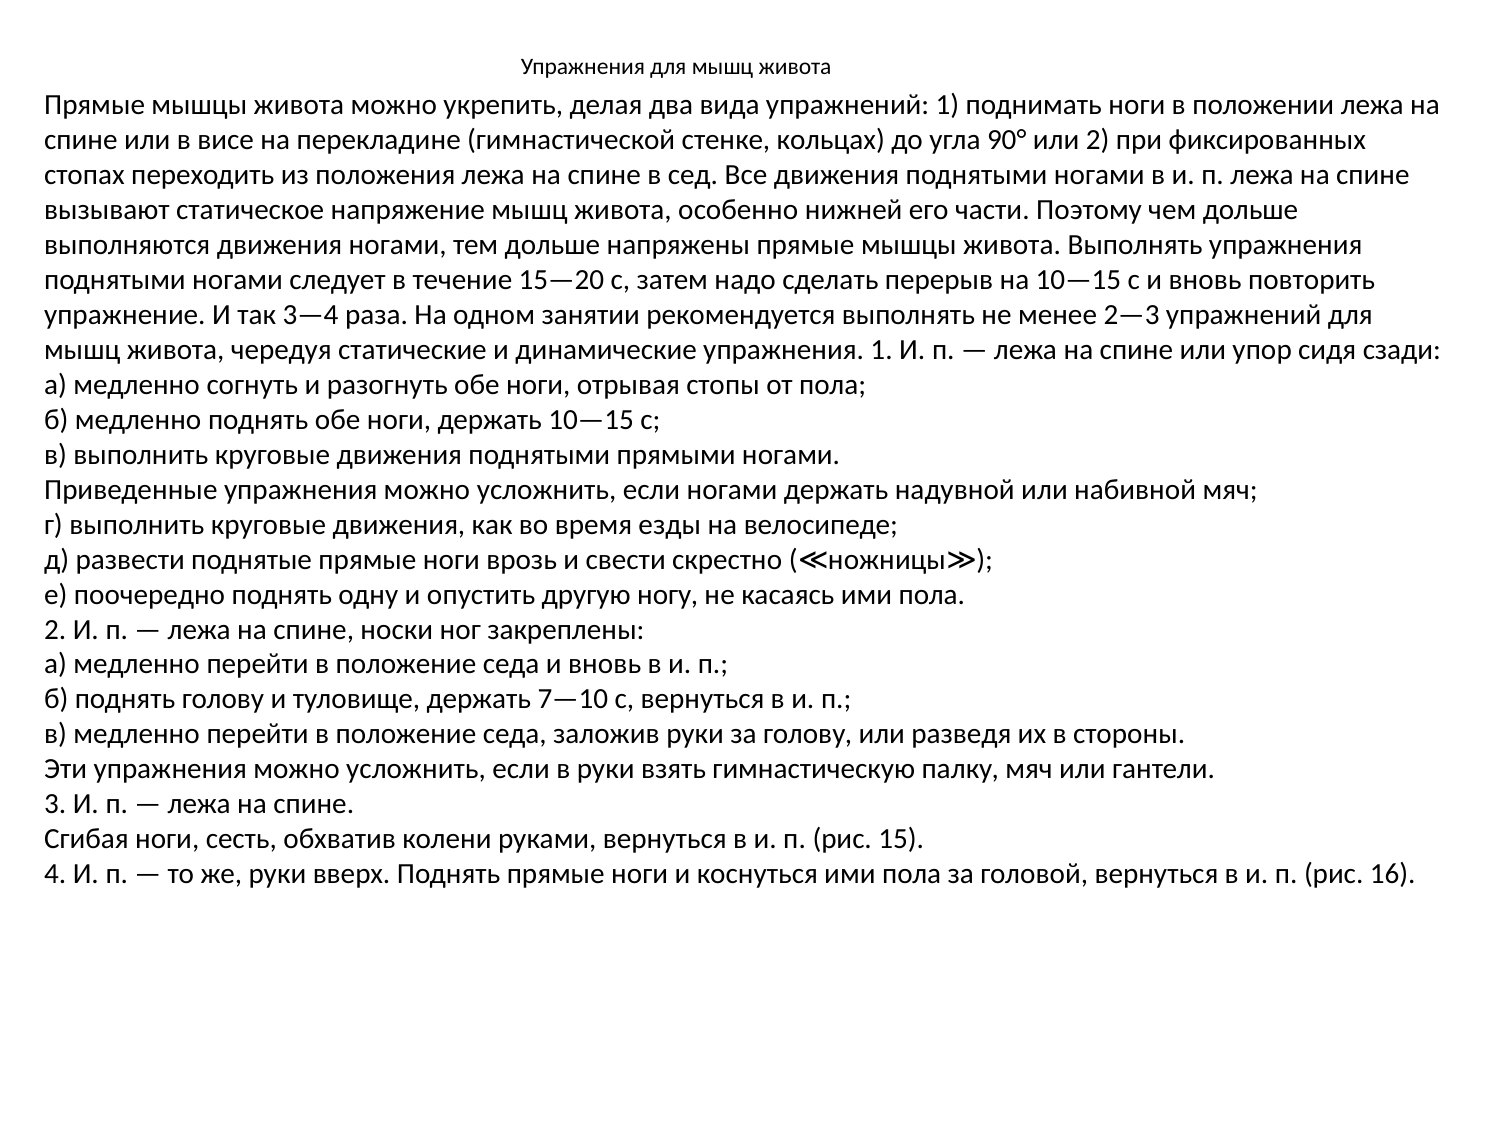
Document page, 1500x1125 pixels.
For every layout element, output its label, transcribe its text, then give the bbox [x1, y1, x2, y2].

title Упражнения для мышц живота [0, 42, 1353, 133]
text_box Прямые мышцы живота можно укрепить, делая два вида упражнений: 1) поднимать ноги в положении лежа на спине или в висе на перекладине (гимнастической стенке, кольцах) до угла 90° или 2) при фиксированных стопах переходить из положения лежа на спине в сед. Все движения поднятыми ногами в и. п. лежа на спине вызывают статическое напряжение мышц живота, особенно нижней его части. Поэтому чем дольше выполняются движения ногами, тем дольше напряжены прямые мышцы живота. Выполнять упражнения поднятыми ногами следует в течение 15—20 с, затем надо сделать перерыв на 10—15 с и вновь повторить упражнение. И так 3—4 раза. На одном занятии рекомендуется выполнять не менее 2—3 упражнений для мышц живота, чередуя статические и динамические упражнения. 1. И. п. — лежа на спине или упор сидя сзади: а) медленно согнуть и разогнуть обе ноги, отрывая стопы от пола; б) медленно поднять обе ноги, держать 10—15 с; в) выполнить круговые движения поднятыми прямыми ногами. Приведенные упражнения можно усложнить, если ногами держать надувной или набивной мяч; г) выполнить круговые движения, как во время езды на велосипеде; д) развести поднятые прямые ноги врозь и свести скрестно (≪ножницы≫); е) поочередно поднять одну и опустить другую ногу, не касаясь ими пола. 2. И. п. — лежа на спине, носки ног закреплены: а) медленно перейти в положение седа и вновь в и. п.; б) поднять голову и туловище, держать 7—10 с, вернуться в и. п.; в) медленно перейти в положение седа, заложив руки за голову, или разведя их в стороны. Эти упражнения можно усложнить, если в руки взять гимнастическую палку, мяч или гантели. 3. И. п. — лежа на спине. Сгибая ноги, сесть, обхватив колени руками, вернуться в и. п. (рис. 15). 4. И. п. — то же, руки вверх. Поднять прямые ноги и коснуться ими пола за головой, вернуться в и. п. (рис. 16). [29, 78, 1465, 932]
